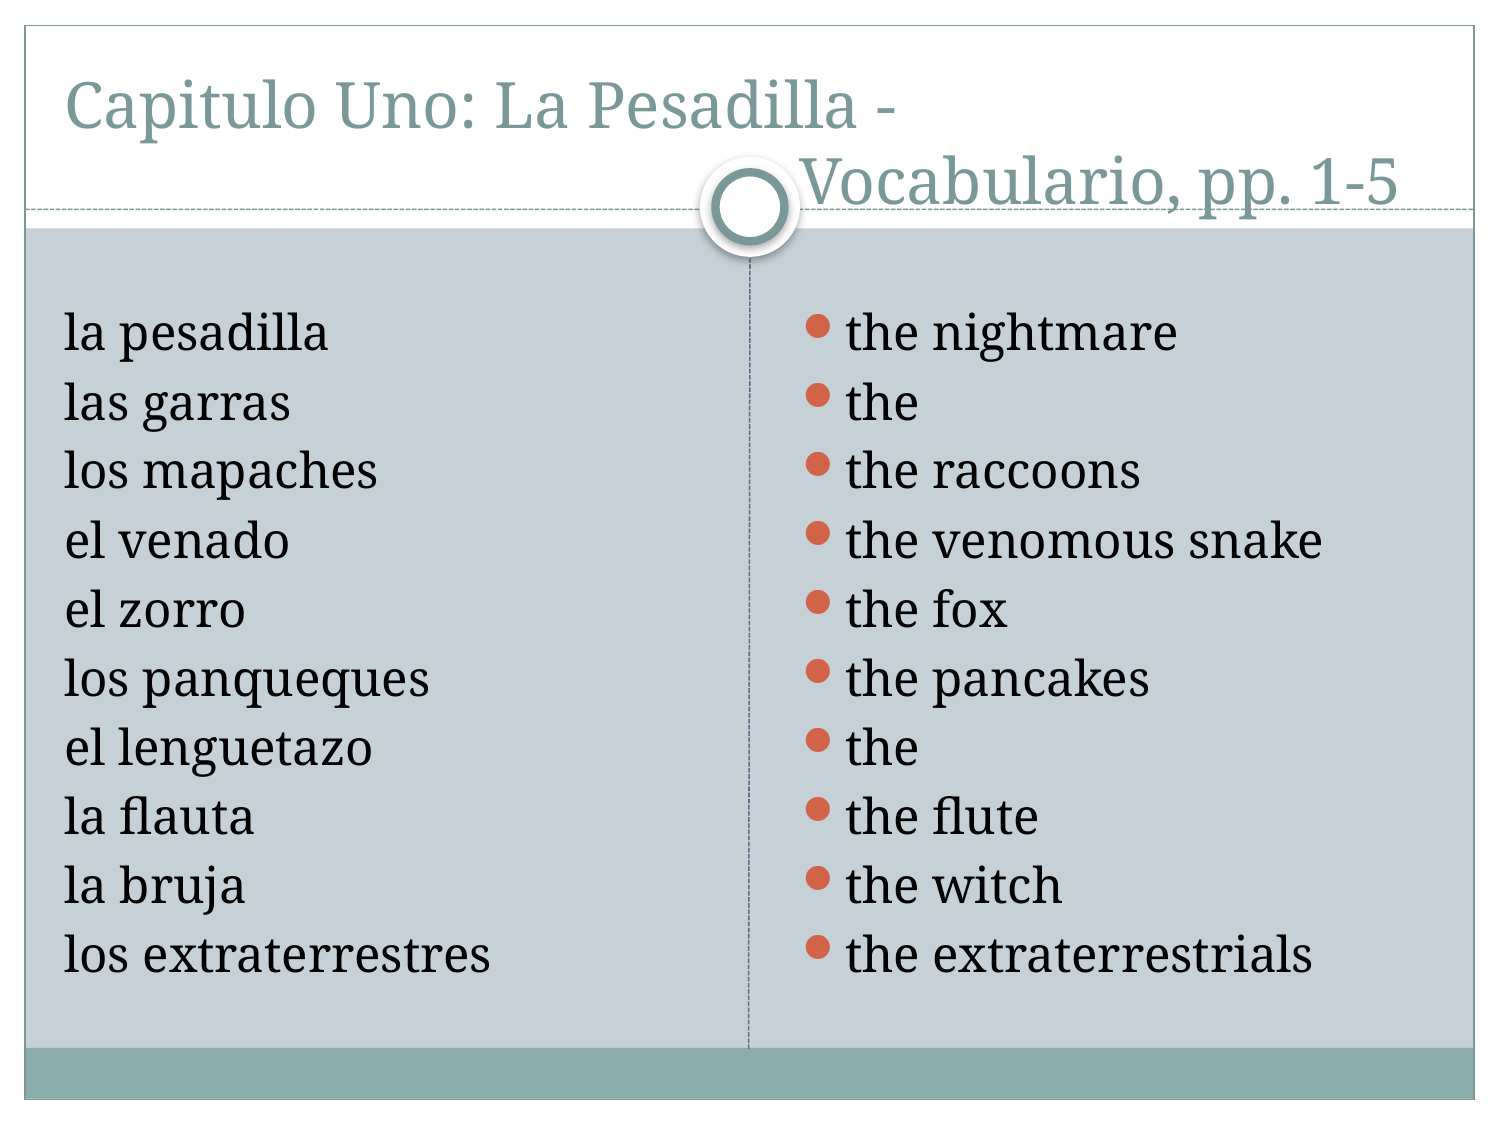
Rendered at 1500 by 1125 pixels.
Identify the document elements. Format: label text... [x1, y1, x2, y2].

list la pesadilla las garras los mapaches el venado el zorro los panqueques el lenguetazo la flauta la bruja los extraterrestres [49, 224, 712, 993]
title Capitulo Uno: La Pesadilla - Vocabulario, pp. 1-5 [49, 37, 1450, 225]
list the nightmare the the raccoons the venomous snake the fox the pancakes the the flute the witch the extraterrestrials [787, 224, 1450, 993]
